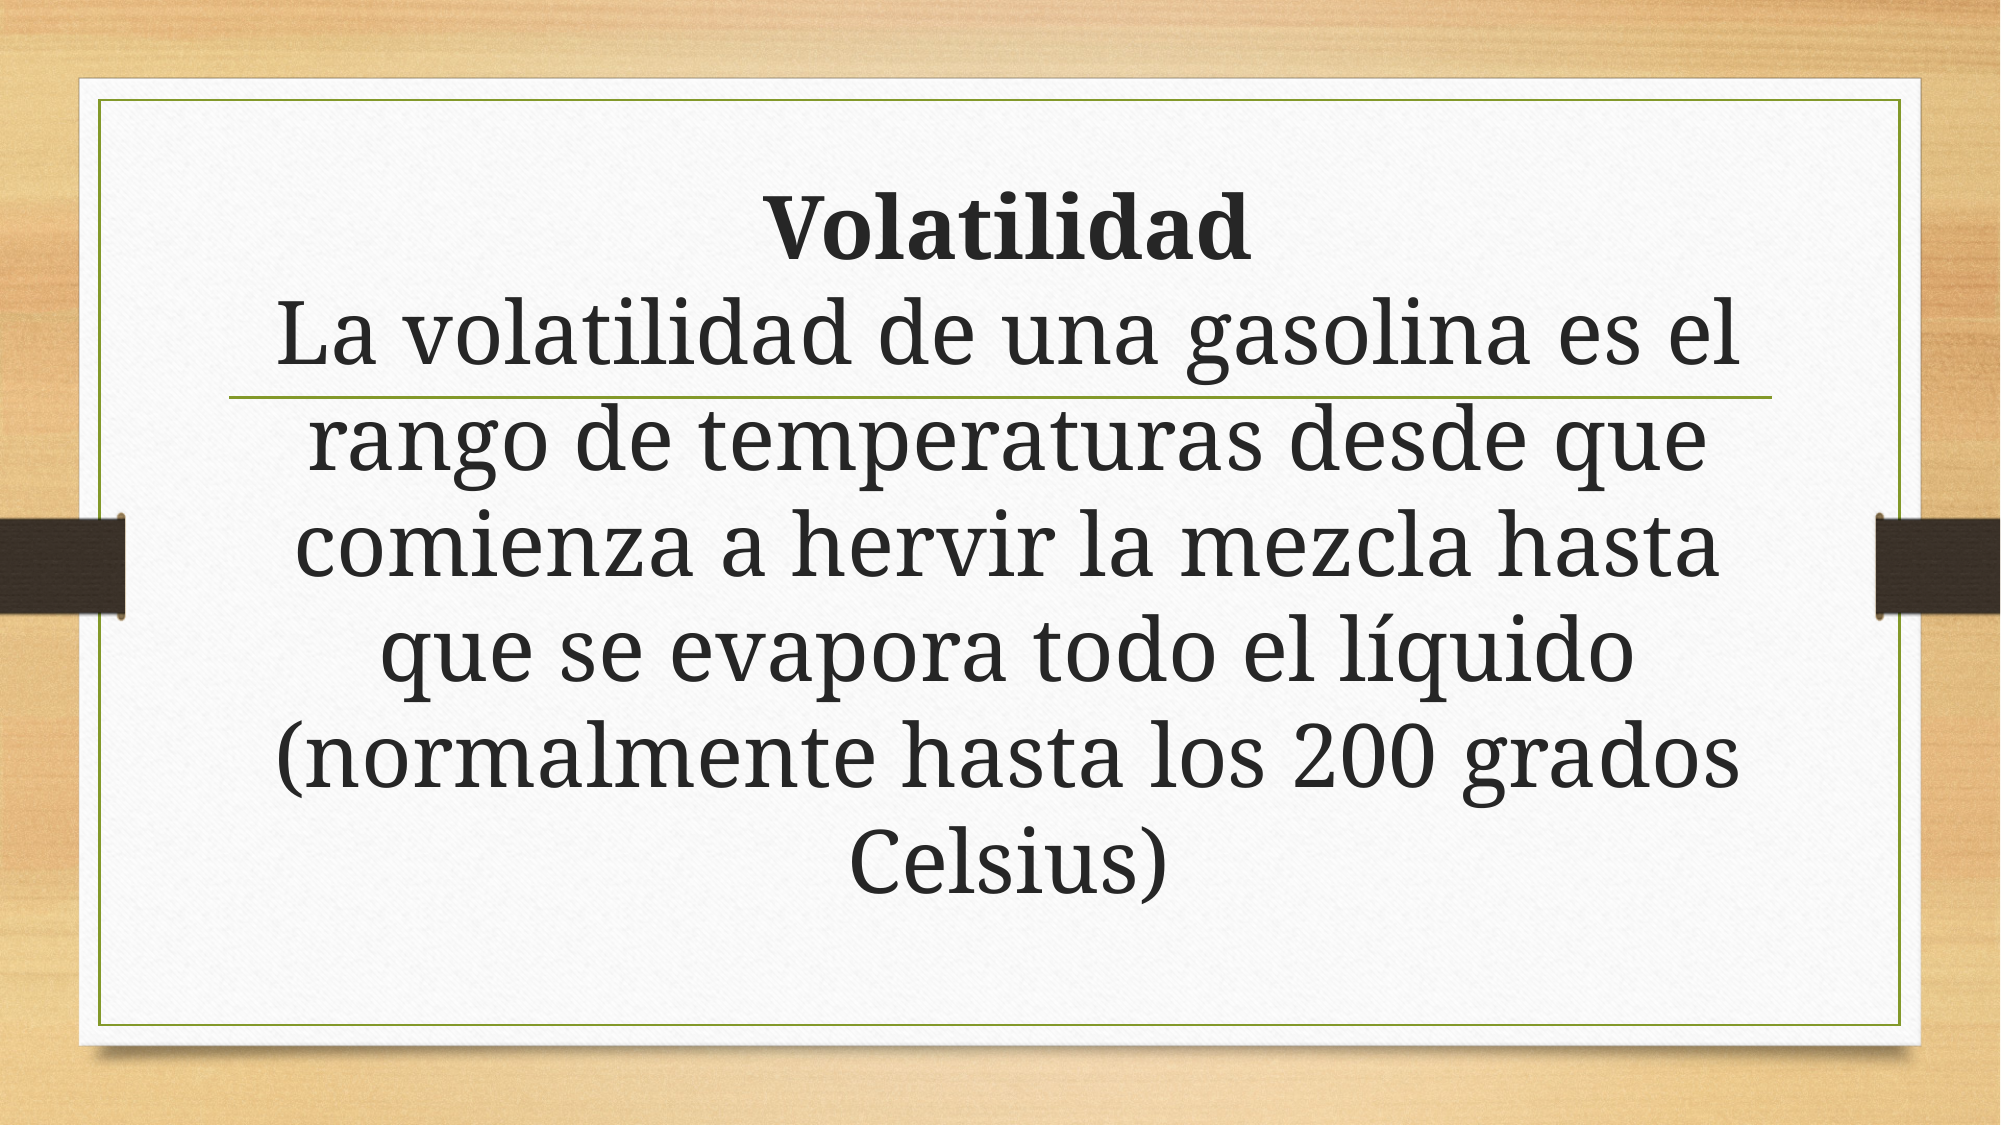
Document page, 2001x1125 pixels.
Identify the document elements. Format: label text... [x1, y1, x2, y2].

picture [0, 0, 2001, 1125]
title Volatilidad La volatilidad de una gasolina es el rango de temperaturas desde que comienza a hervir la mezcla hasta que se evapora todo el líquido (normalmente hasta los 200 grados Celsius) [212, 161, 1806, 921]
